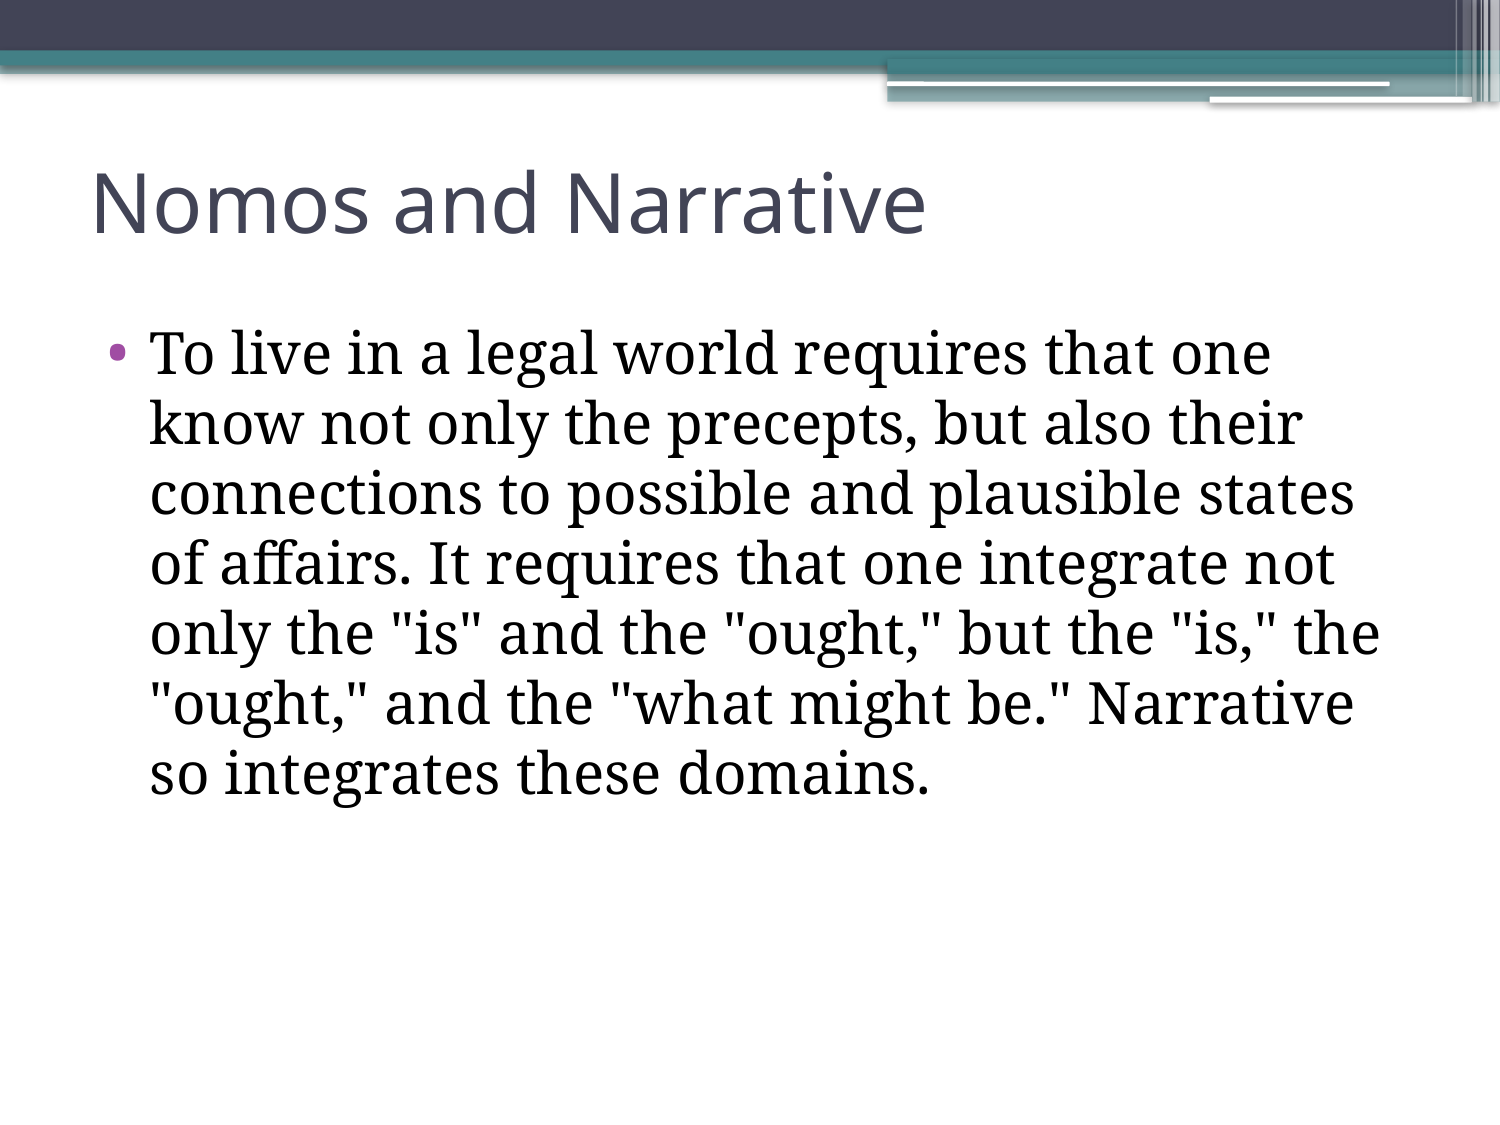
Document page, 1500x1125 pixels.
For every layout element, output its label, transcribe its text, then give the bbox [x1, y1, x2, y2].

title Nomos and Narrative [75, 112, 1425, 288]
list To live in a legal world requires that one know not only the precepts, but also their connections to possible and plausible states of affairs. It requires that one integrate not only the "is" and the "ought," but the "is," the "ought," and the "what might be." Narrative so integrates these domains. [75, 308, 1425, 1025]
